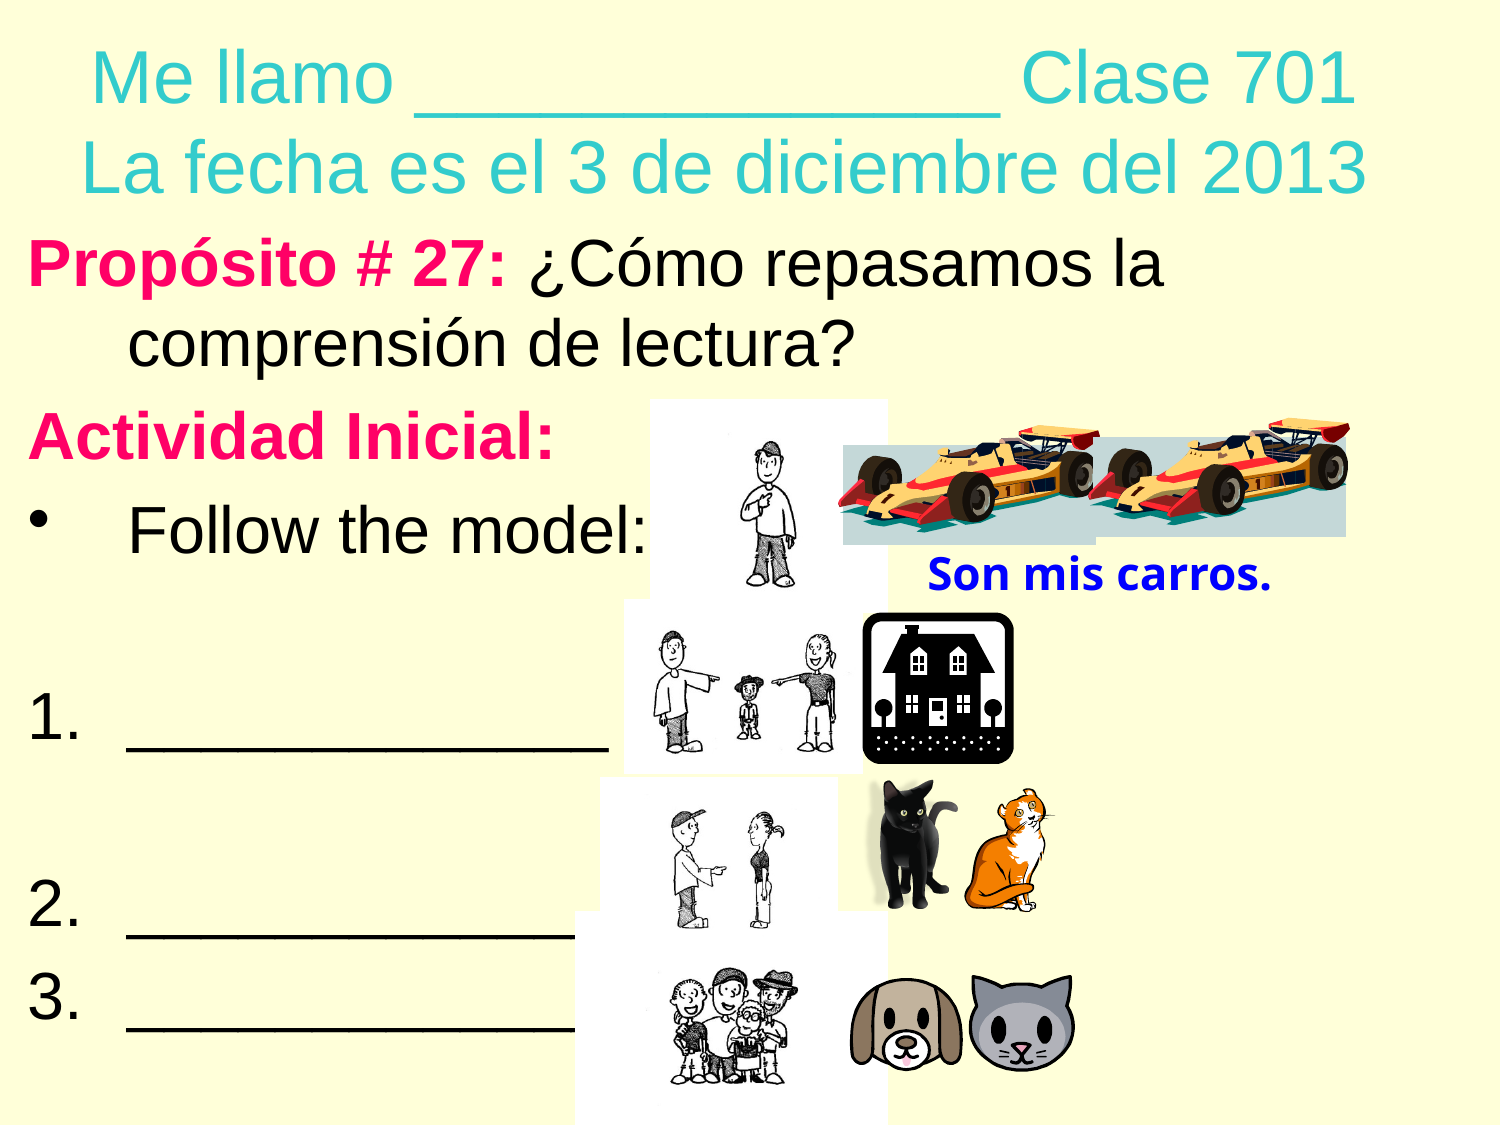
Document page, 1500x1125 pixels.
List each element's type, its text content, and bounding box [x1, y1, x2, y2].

picture [574, 399, 1351, 1125]
title Me llamo ______________ Clase 701 La fecha es el 3 de diciembre del 2013 [0, 24, 1450, 213]
text_box Son mis carros. [912, 537, 1388, 608]
list Propósito # 27: ¿Cómo repasamos la comprensión de lectura? Actividad Inicial: Follow the model: _____________ _____________ _____________ [12, 212, 1438, 1075]
